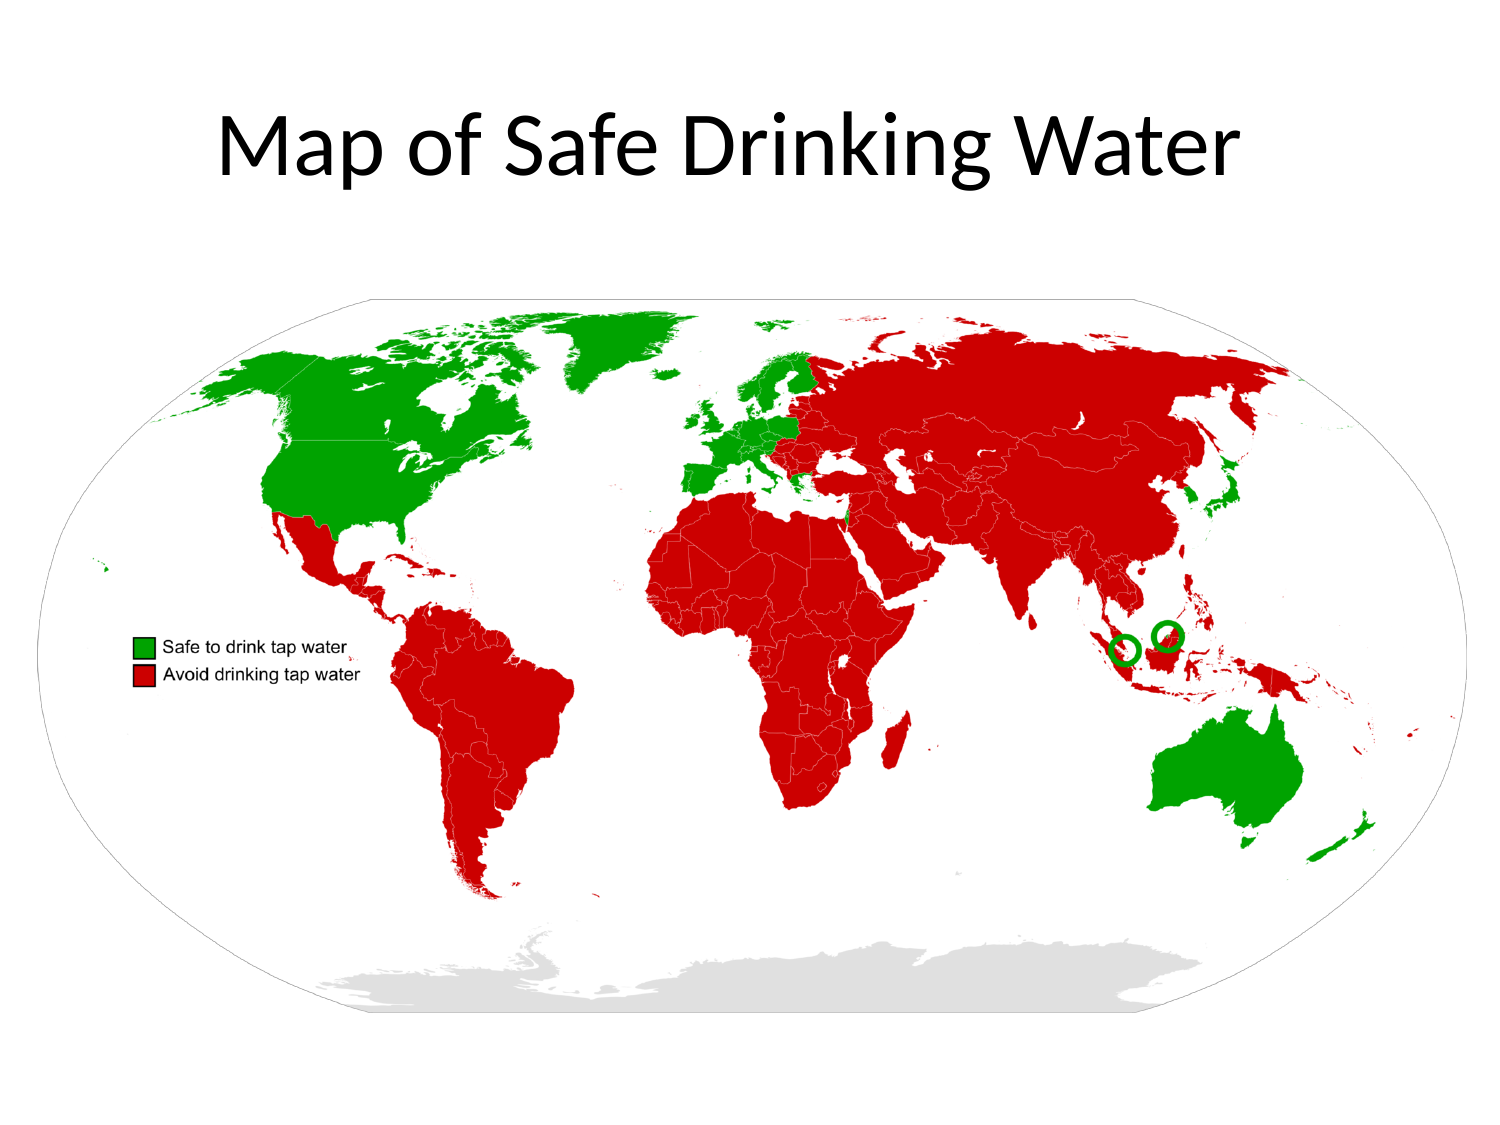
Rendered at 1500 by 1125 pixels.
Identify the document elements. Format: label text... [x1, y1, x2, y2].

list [37, 299, 1468, 1013]
title Map of Safe Drinking Water [75, 45, 1425, 233]
